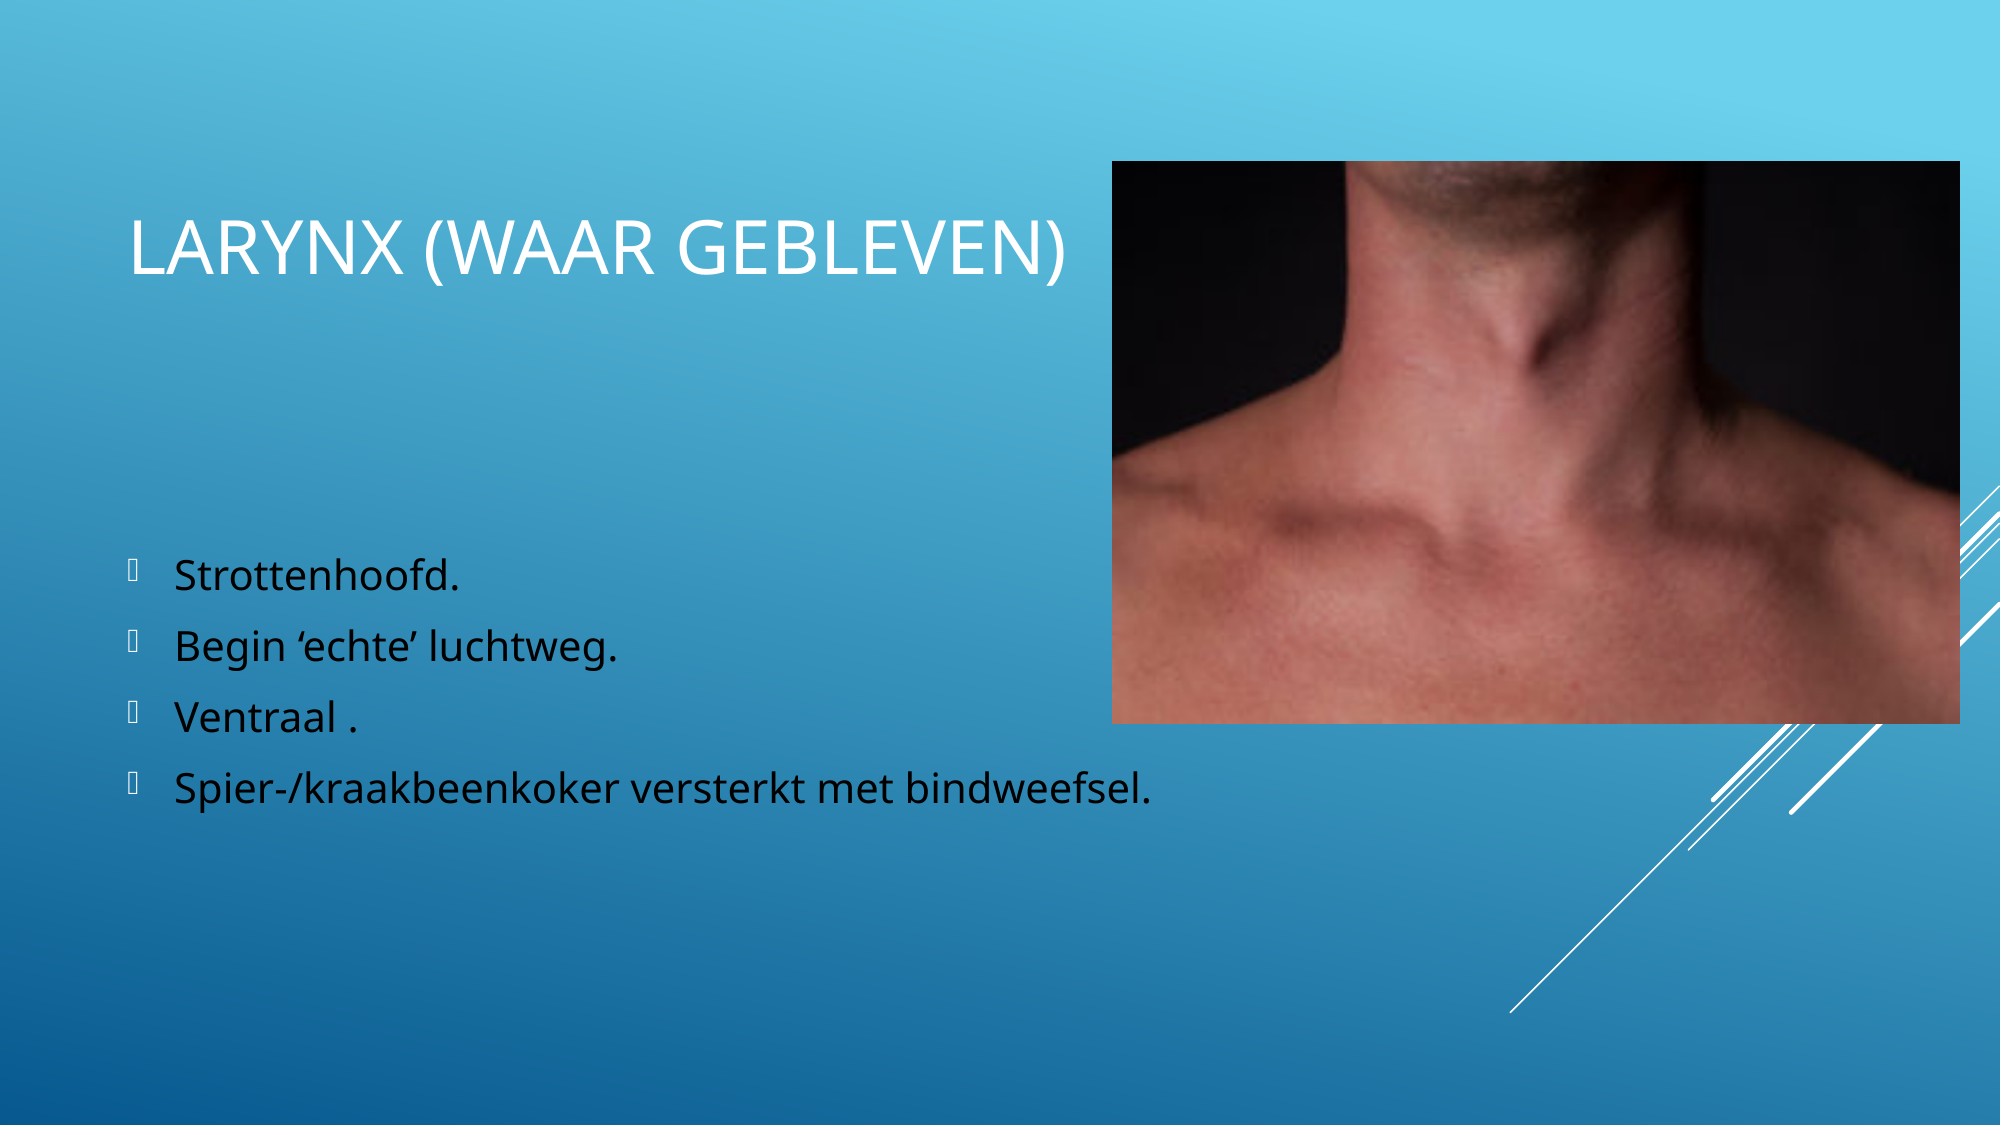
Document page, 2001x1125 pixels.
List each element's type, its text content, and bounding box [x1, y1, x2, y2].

title Larynx (waar gebleven) [112, 121, 1513, 369]
list Strottenhoofd. Begin ‘echte’ luchtweg. Ventraal . Spier-/kraakbeenkoker versterkt met bindweefsel. [112, 419, 1513, 1013]
picture [1111, 161, 1960, 724]
